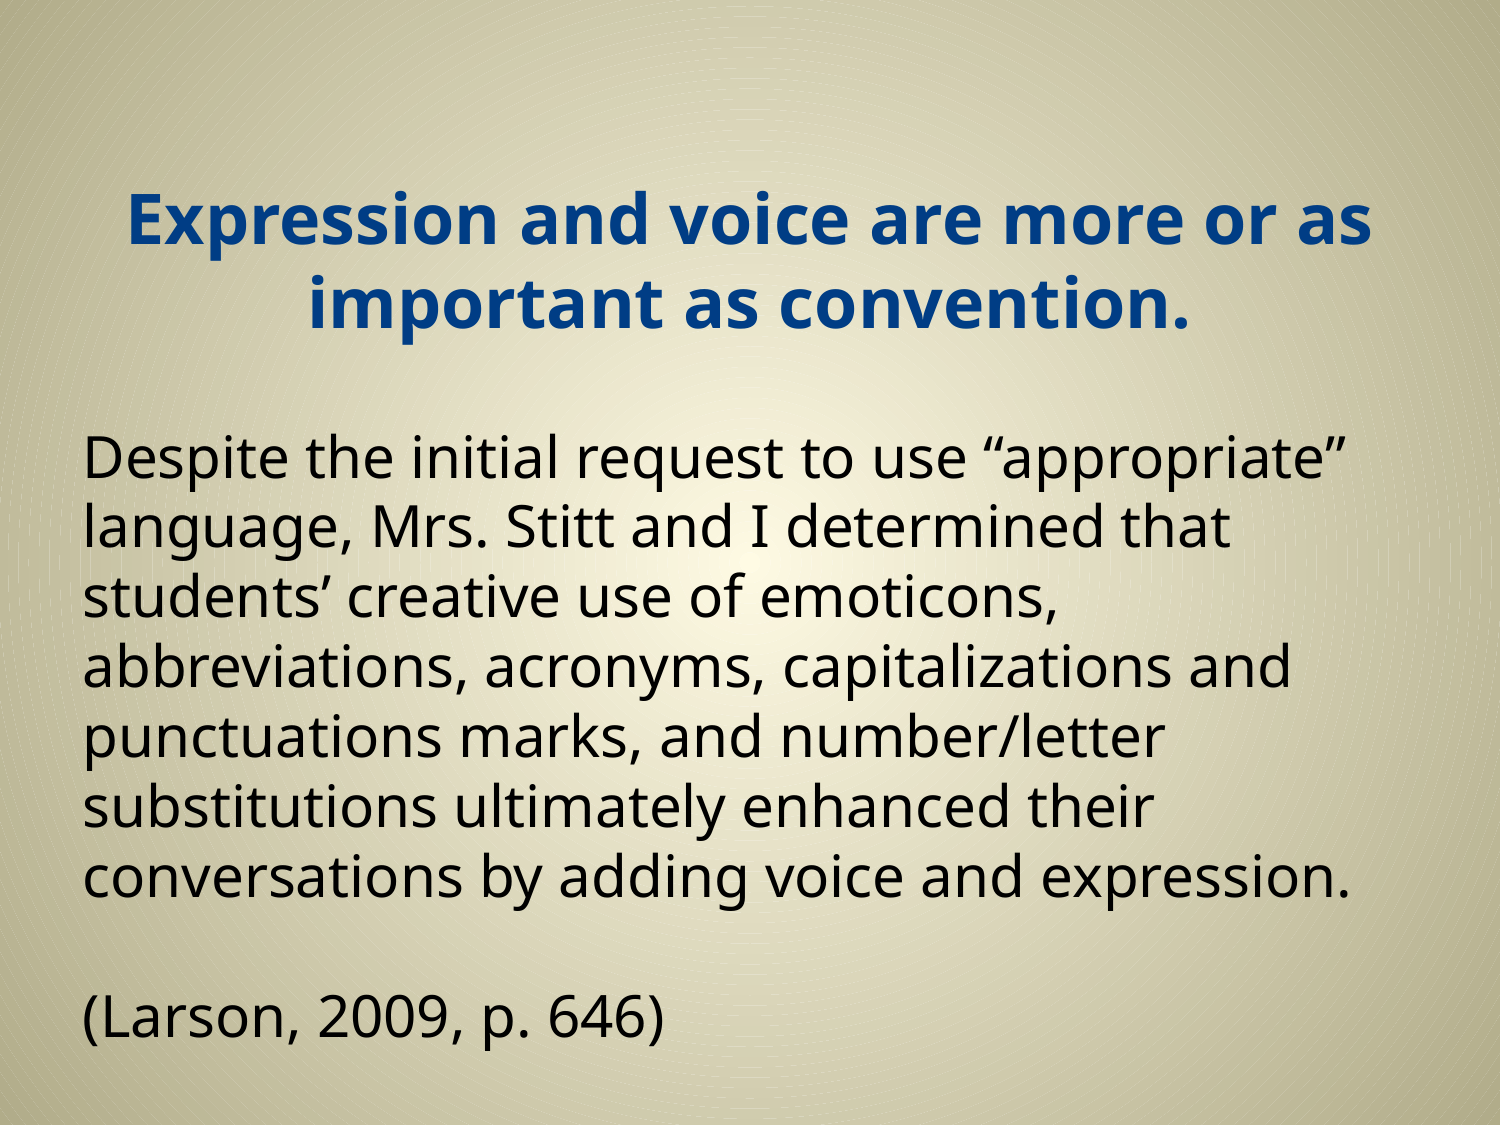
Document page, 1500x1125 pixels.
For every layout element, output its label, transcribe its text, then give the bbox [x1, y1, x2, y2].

list Despite the initial request to use “appropriate” language, Mrs. Stitt and I determined that students’ creative use of emoticons, abbreviations, acronyms, capitalizations and punctuations marks, and number/letter substitutions ultimately enhanced their conversations by adding voice and expression. (Larson, 2009, p. 646) [75, 412, 1425, 1083]
title Expression and voice are more or as important as convention. [75, 162, 1425, 350]
